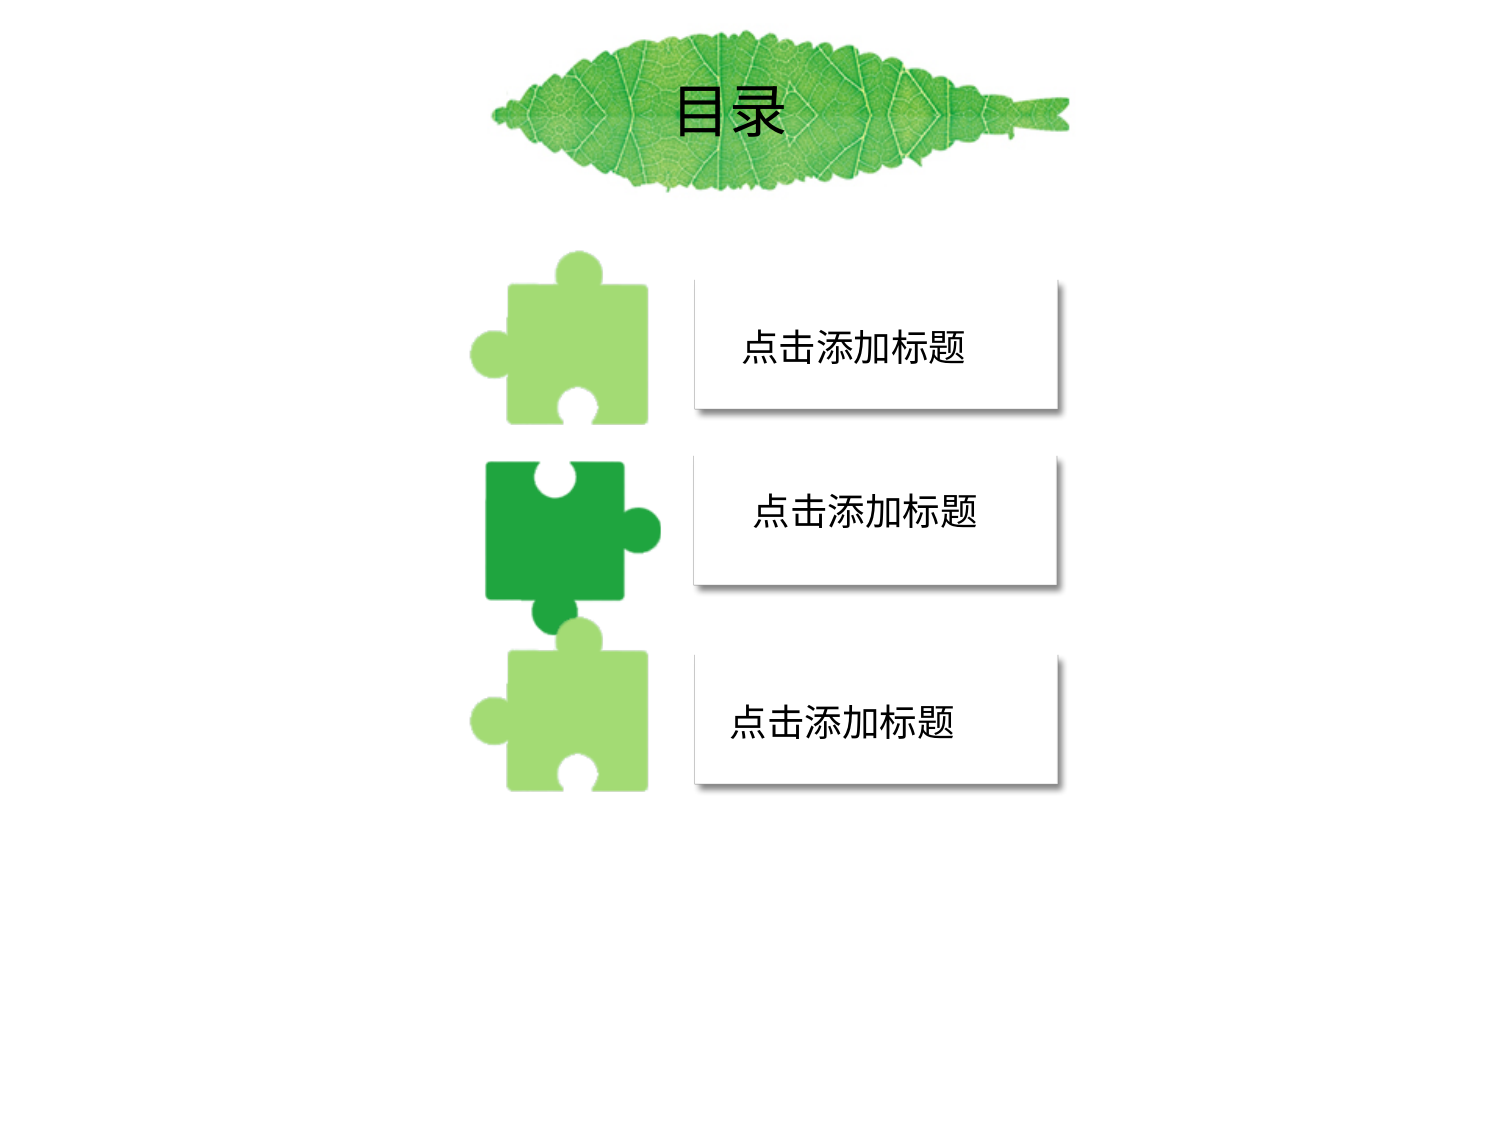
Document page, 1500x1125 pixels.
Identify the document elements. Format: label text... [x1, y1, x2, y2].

text_box 目录 [656, 66, 809, 152]
picture [0, 0, 1500, 1125]
